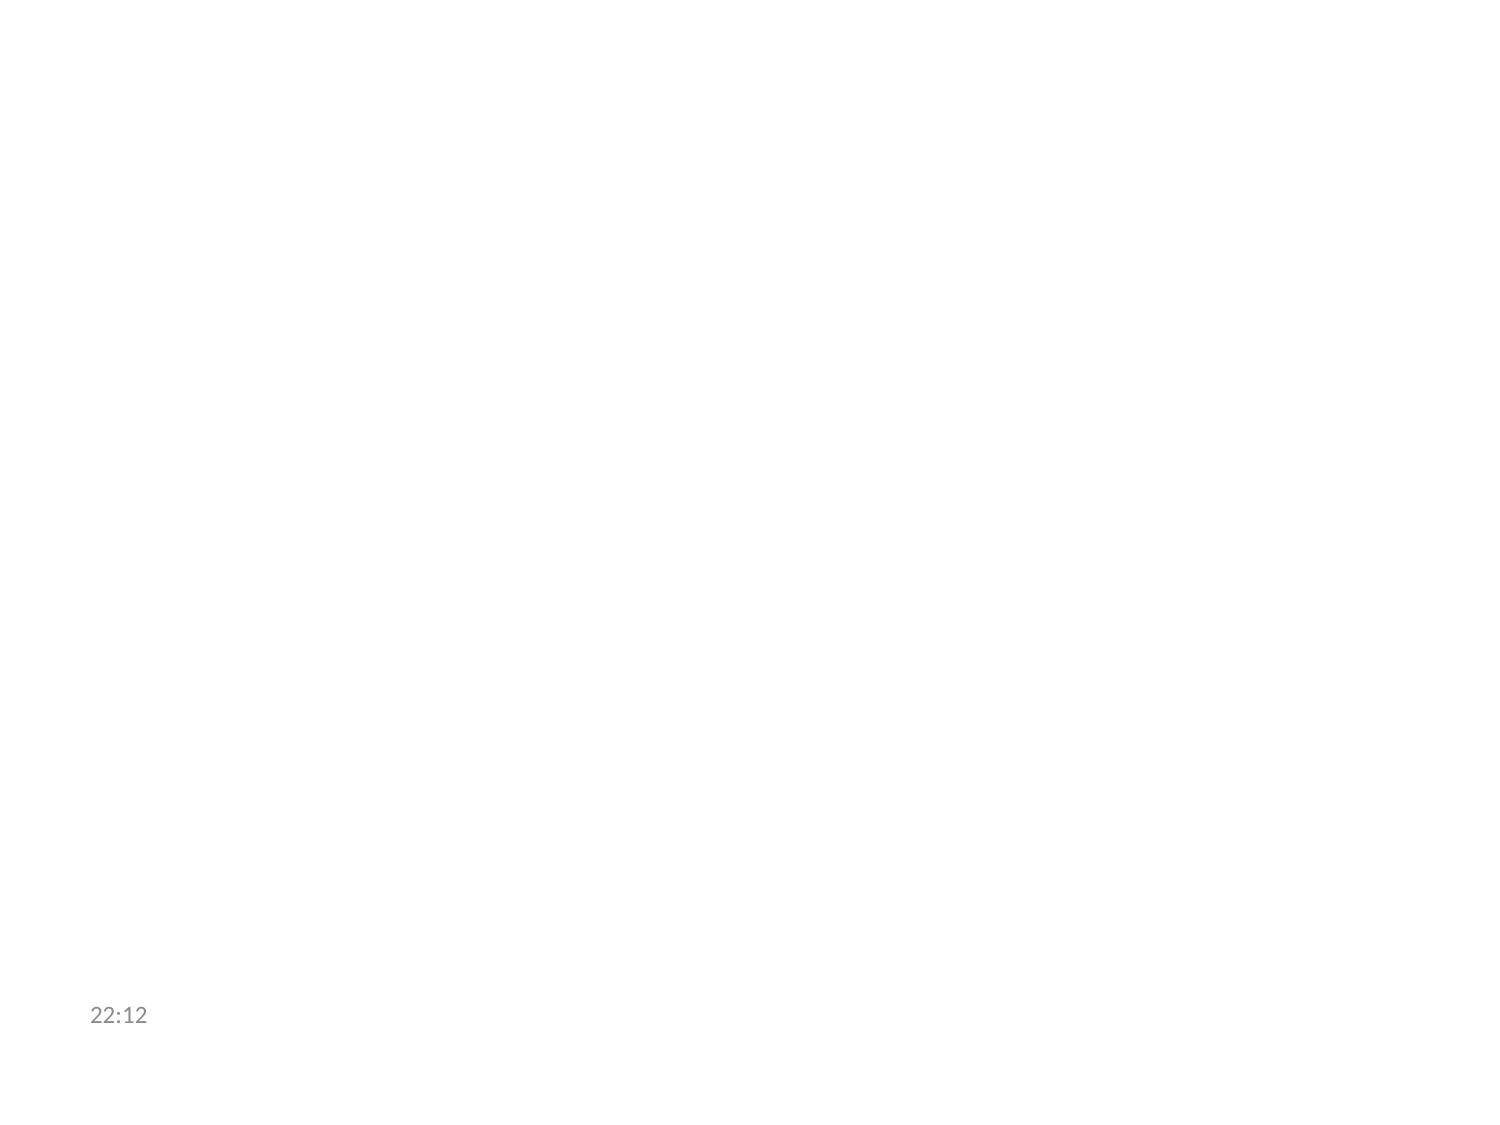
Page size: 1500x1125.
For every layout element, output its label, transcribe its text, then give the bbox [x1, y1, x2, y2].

text_box 15:35 [75, 983, 425, 1044]
